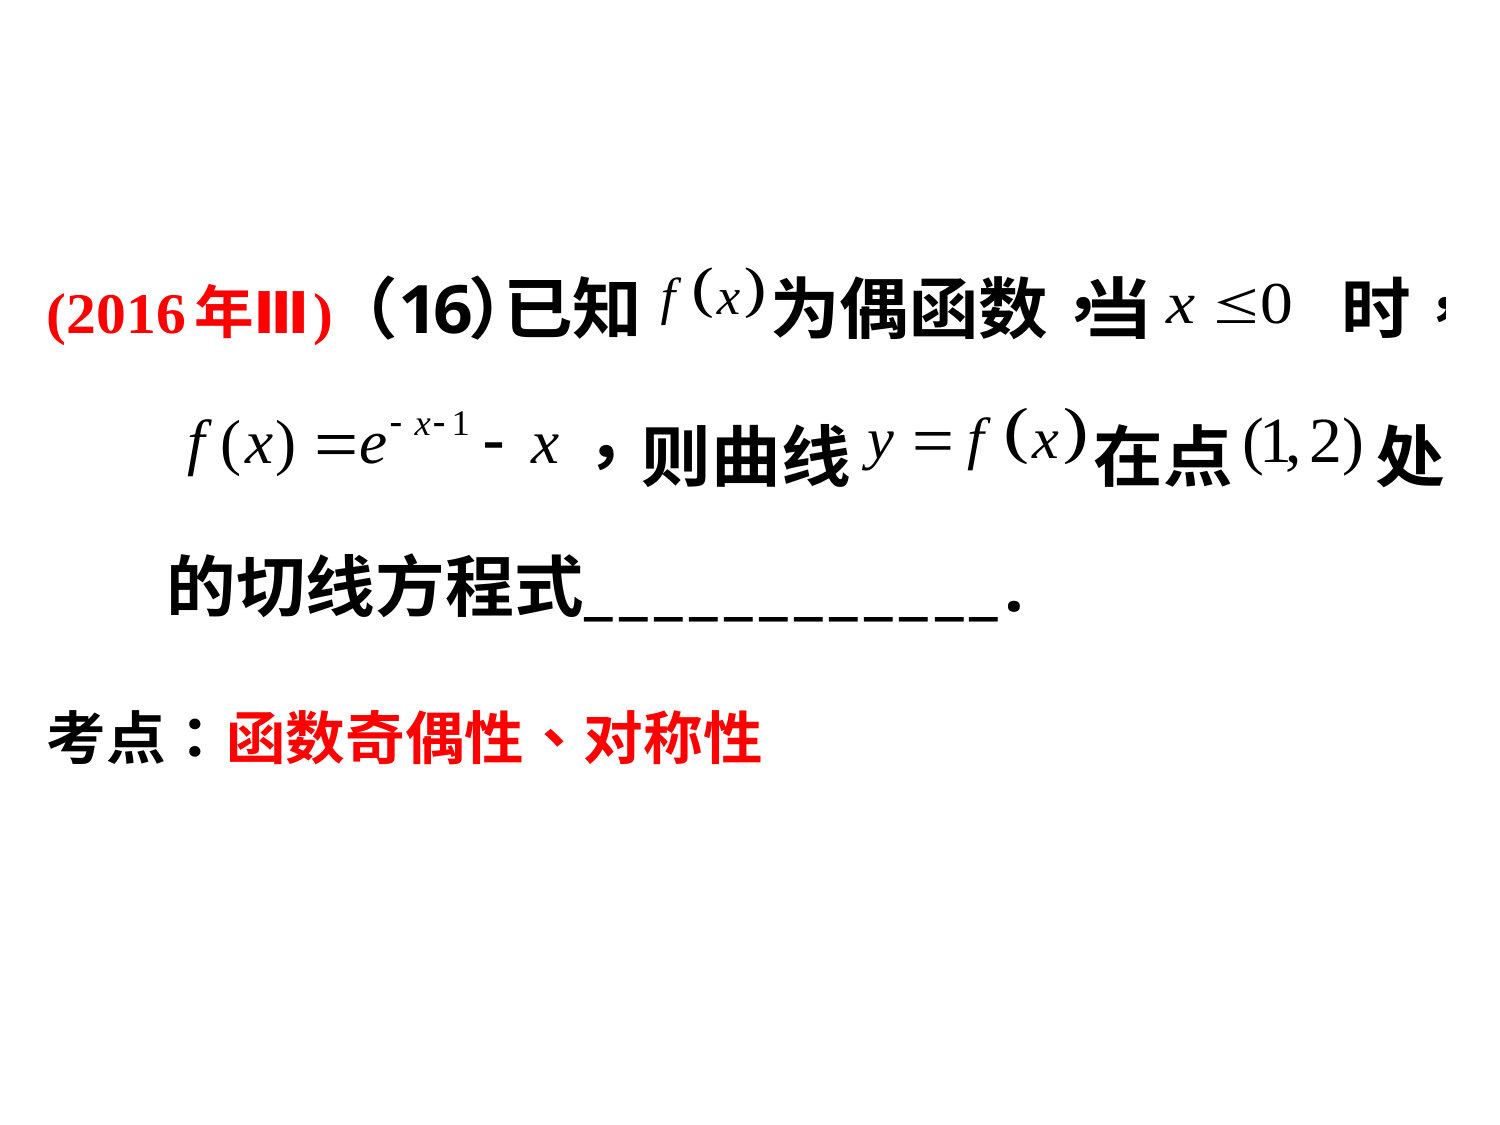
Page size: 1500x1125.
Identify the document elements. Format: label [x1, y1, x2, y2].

text_box [46, 257, 1450, 800]
